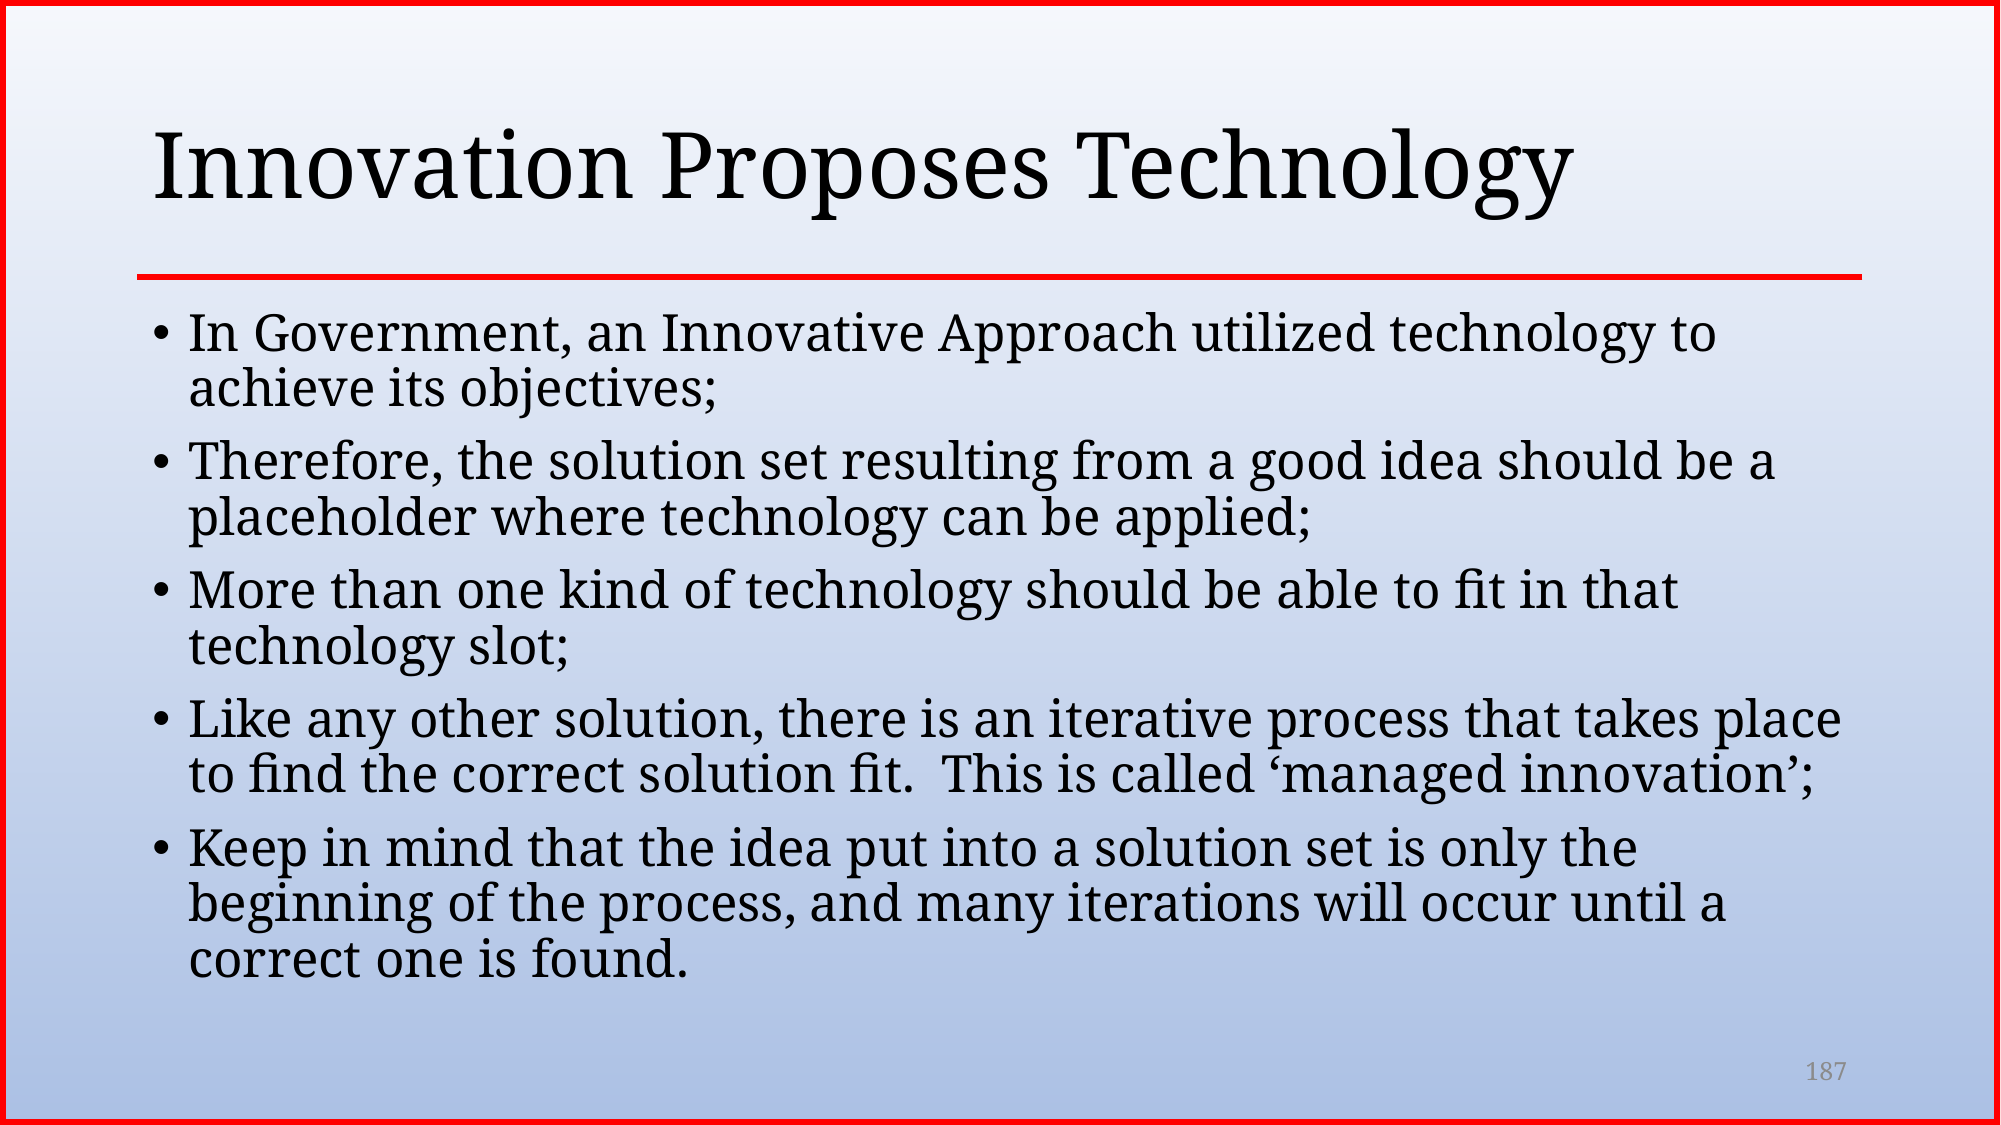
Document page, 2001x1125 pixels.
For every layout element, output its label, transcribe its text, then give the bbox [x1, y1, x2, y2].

slide_number 187 [1412, 1042, 1863, 1103]
list In Government, an Innovative Approach utilized technology to achieve its objectives; Therefore, the solution set resulting from a good idea should be a placeholder where technology can be applied; More than one kind of technology should be able to fit in that technology slot; Like any other solution, there is an iterative process that takes place to find the correct solution fit. This is called ‘managed innovation’; Keep in mind that the idea put into a solution set is only the beginning of the process, and many iterations will occur until a correct one is found. [137, 299, 1863, 1014]
title Innovation Proposes Technology [137, 59, 1863, 278]
